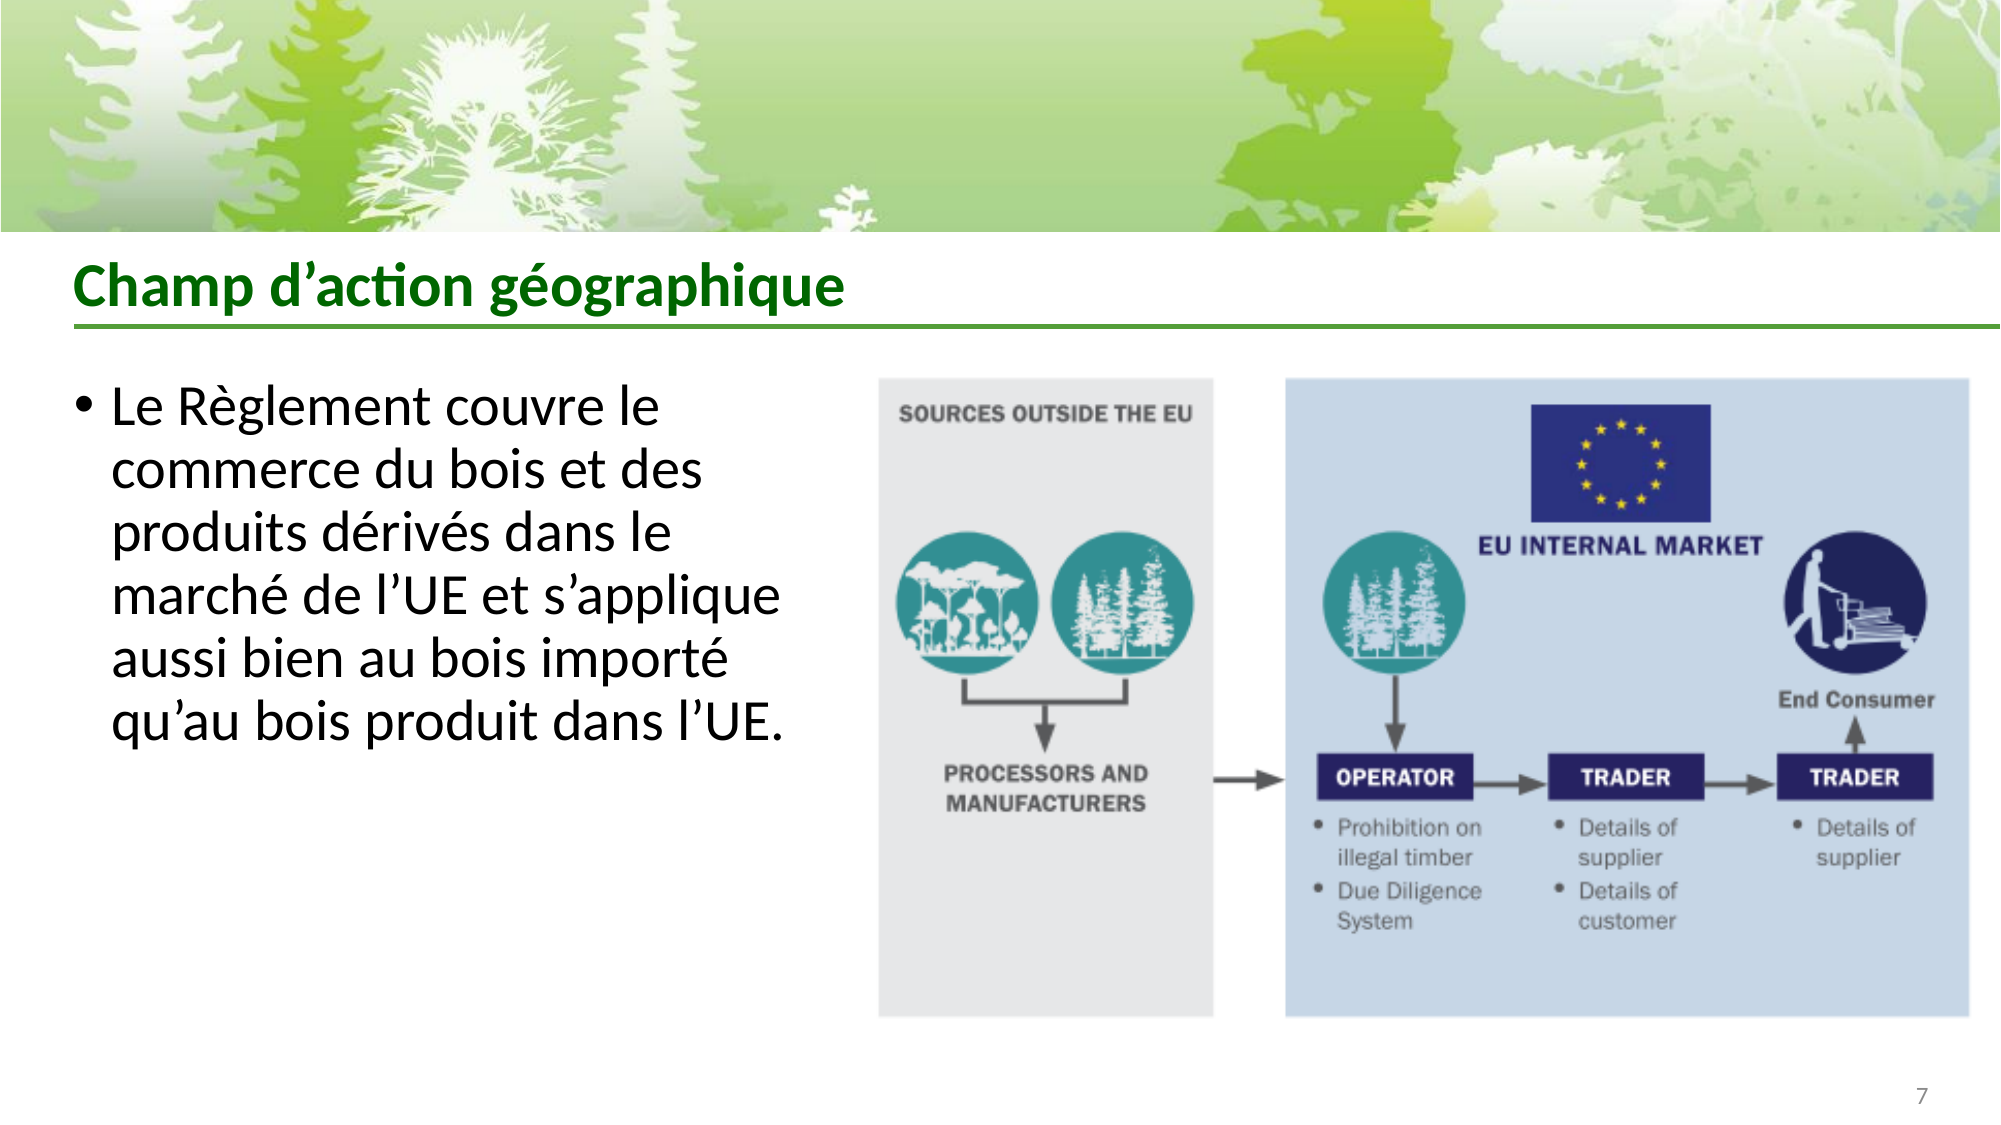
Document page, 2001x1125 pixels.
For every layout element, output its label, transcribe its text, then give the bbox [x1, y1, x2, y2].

slide_number 7 [1493, 1065, 1944, 1125]
title Champ d’action géographique [58, 192, 1409, 381]
picture [0, 0, 2000, 232]
list Le Règlement couvre le commerce du bois et des produits dérivés dans le marché de l’UE et s’applique aussi bien au bois importé qu’au bois produit dans l’UE. [58, 367, 843, 1111]
picture [871, 370, 1986, 1025]
